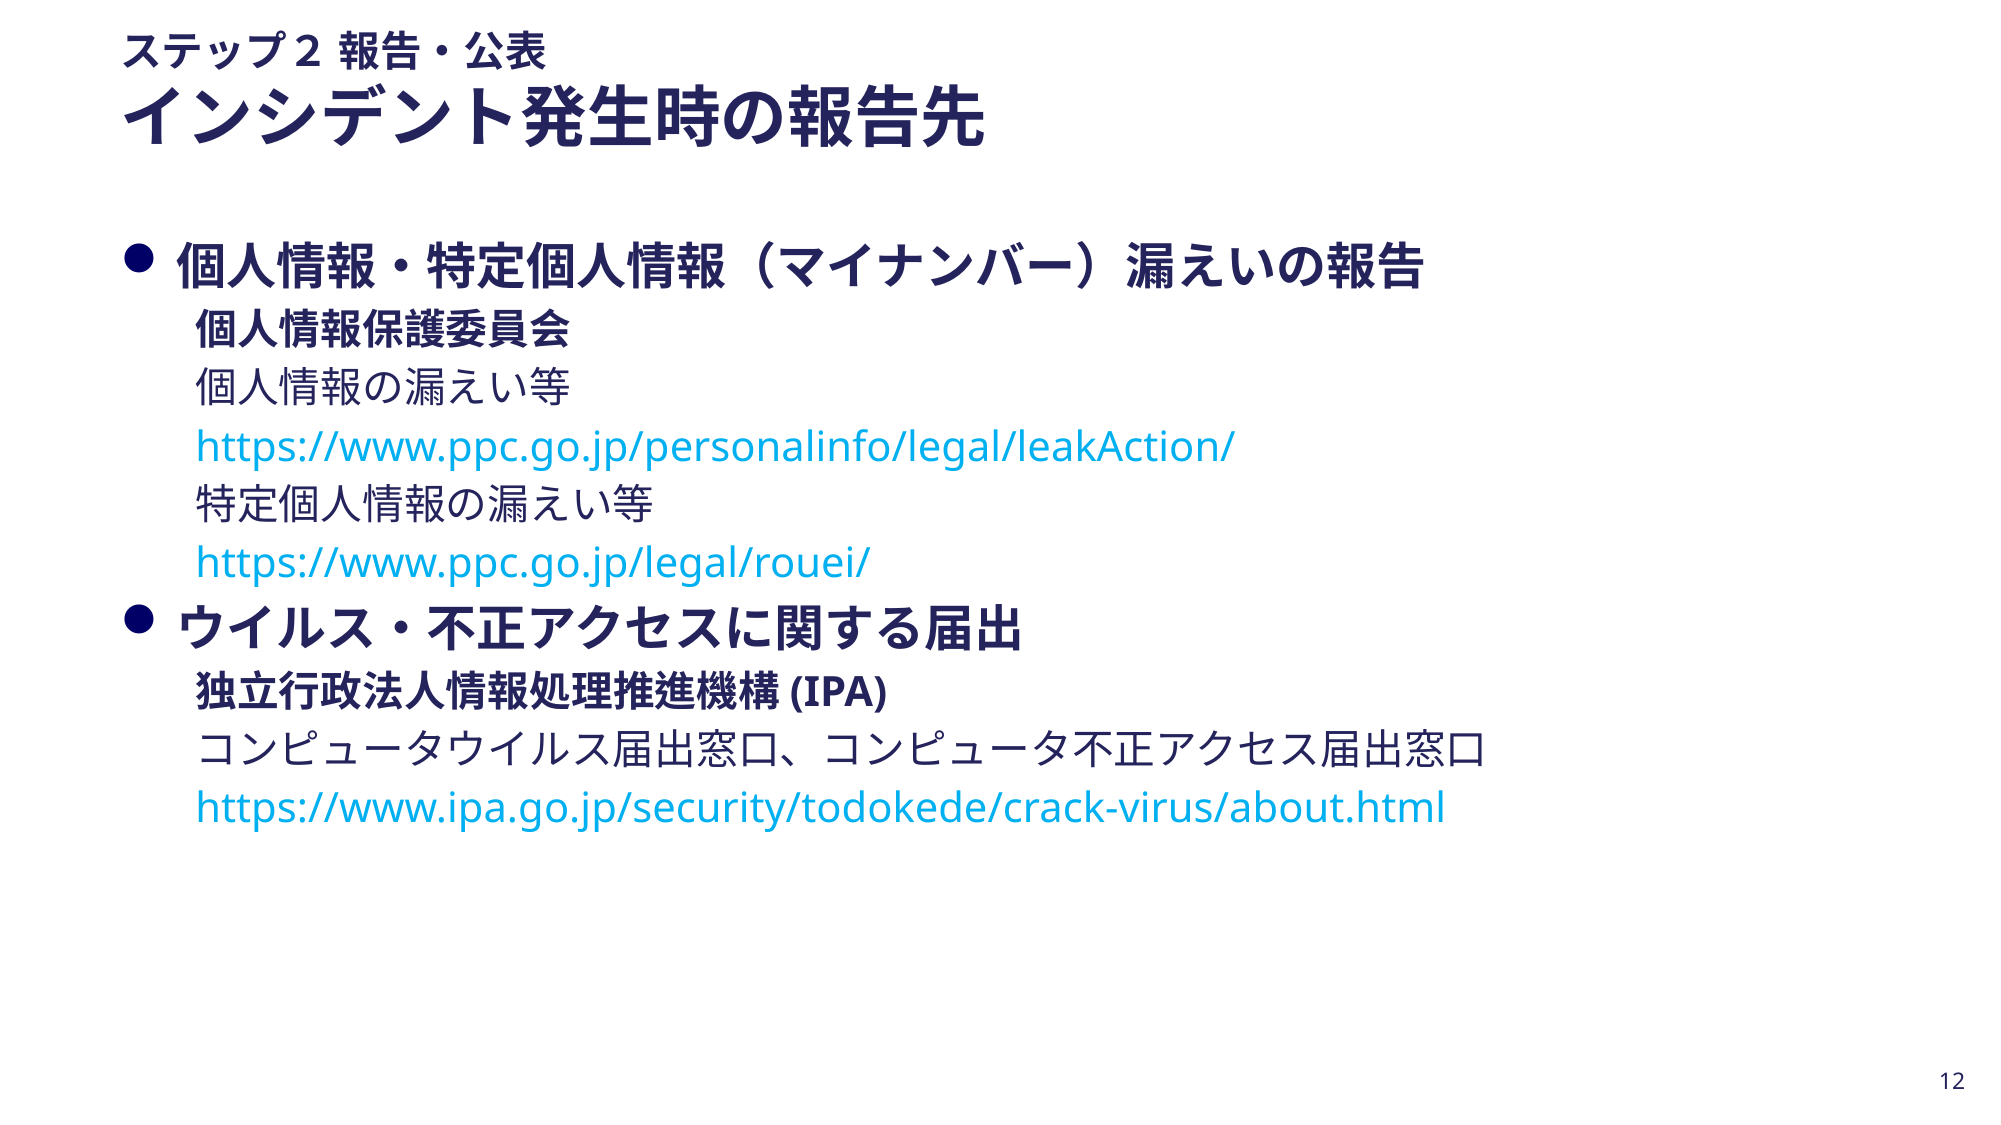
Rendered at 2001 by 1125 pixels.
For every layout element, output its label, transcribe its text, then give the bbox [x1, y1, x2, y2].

list 個人情報・特定個人情報（マイナンバー）漏えいの報告 個人情報保護委員会 個人情報の漏えい等 https://www.ppc.go.jp/personalinfo/legal/leakAction/ 特定個人情報の漏えい等 https://www.ppc.go.jp/legal/rouei/ ウイルス・不正アクセスに関する届出 独立行政法人情報処理推進機構(IPA) コンピュータウイルス届出窓口、コンピュータ不正アクセス届出窓口 https://www.ipa.go.jp/security/todokede/crack-virus/about.html [105, 226, 1790, 1006]
slide_number 12 [1513, 1058, 1981, 1107]
title ステップ２ 報告・公表 インシデント発生時の報告先 [105, 51, 1428, 163]
